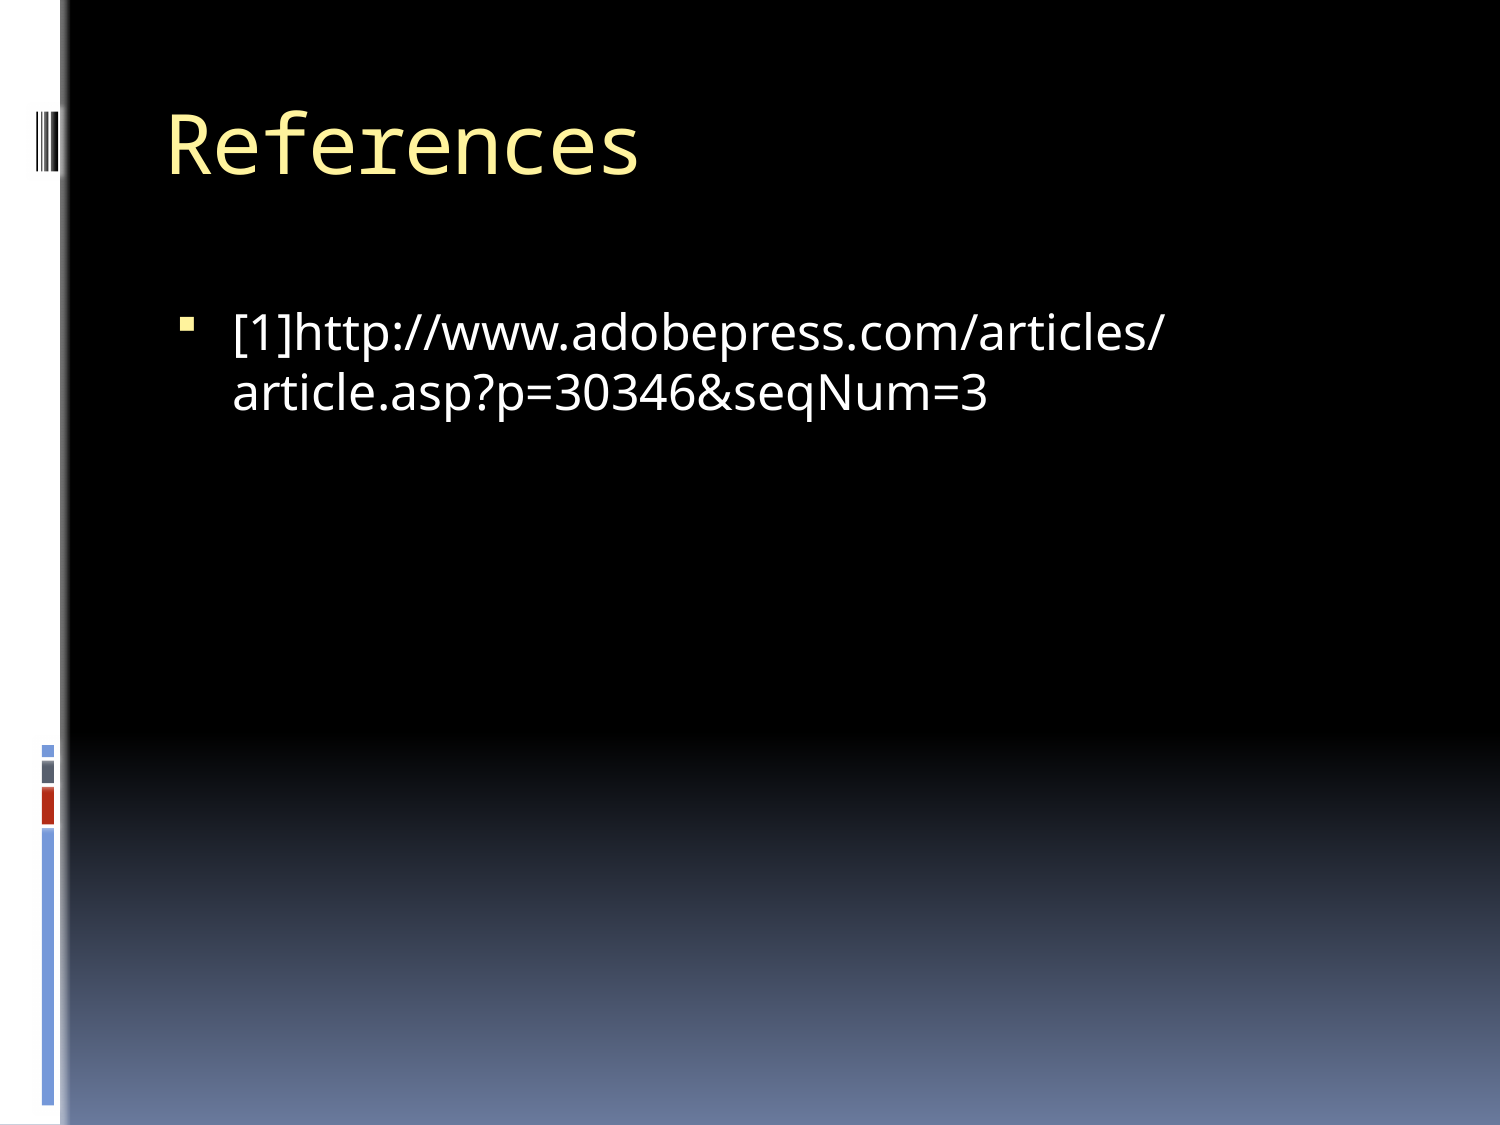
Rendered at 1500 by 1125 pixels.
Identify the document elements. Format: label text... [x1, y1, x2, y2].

list [1]http://www.adobepress.com/articles/article.asp?p=30346&seqNum=3 [150, 292, 1425, 1043]
title References [150, 83, 1425, 234]
